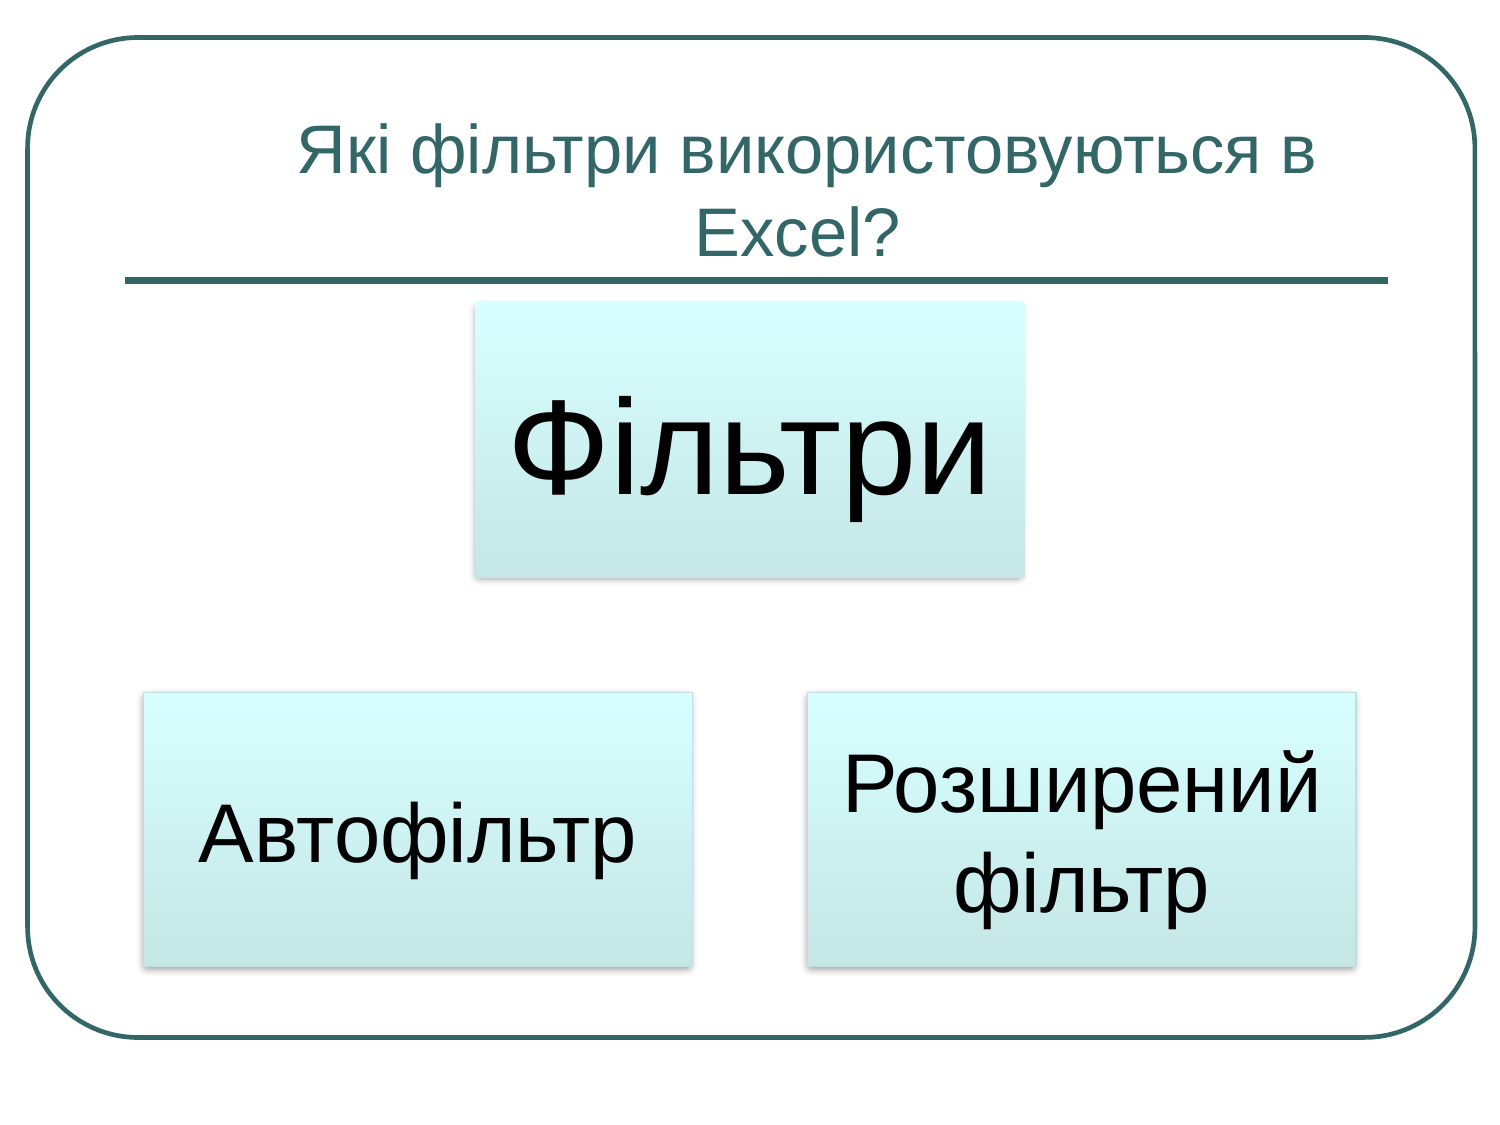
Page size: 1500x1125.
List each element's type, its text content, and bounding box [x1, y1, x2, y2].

title Які фільтри використовуються в Excel? [176, 90, 1439, 278]
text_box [143, 302, 1357, 967]
